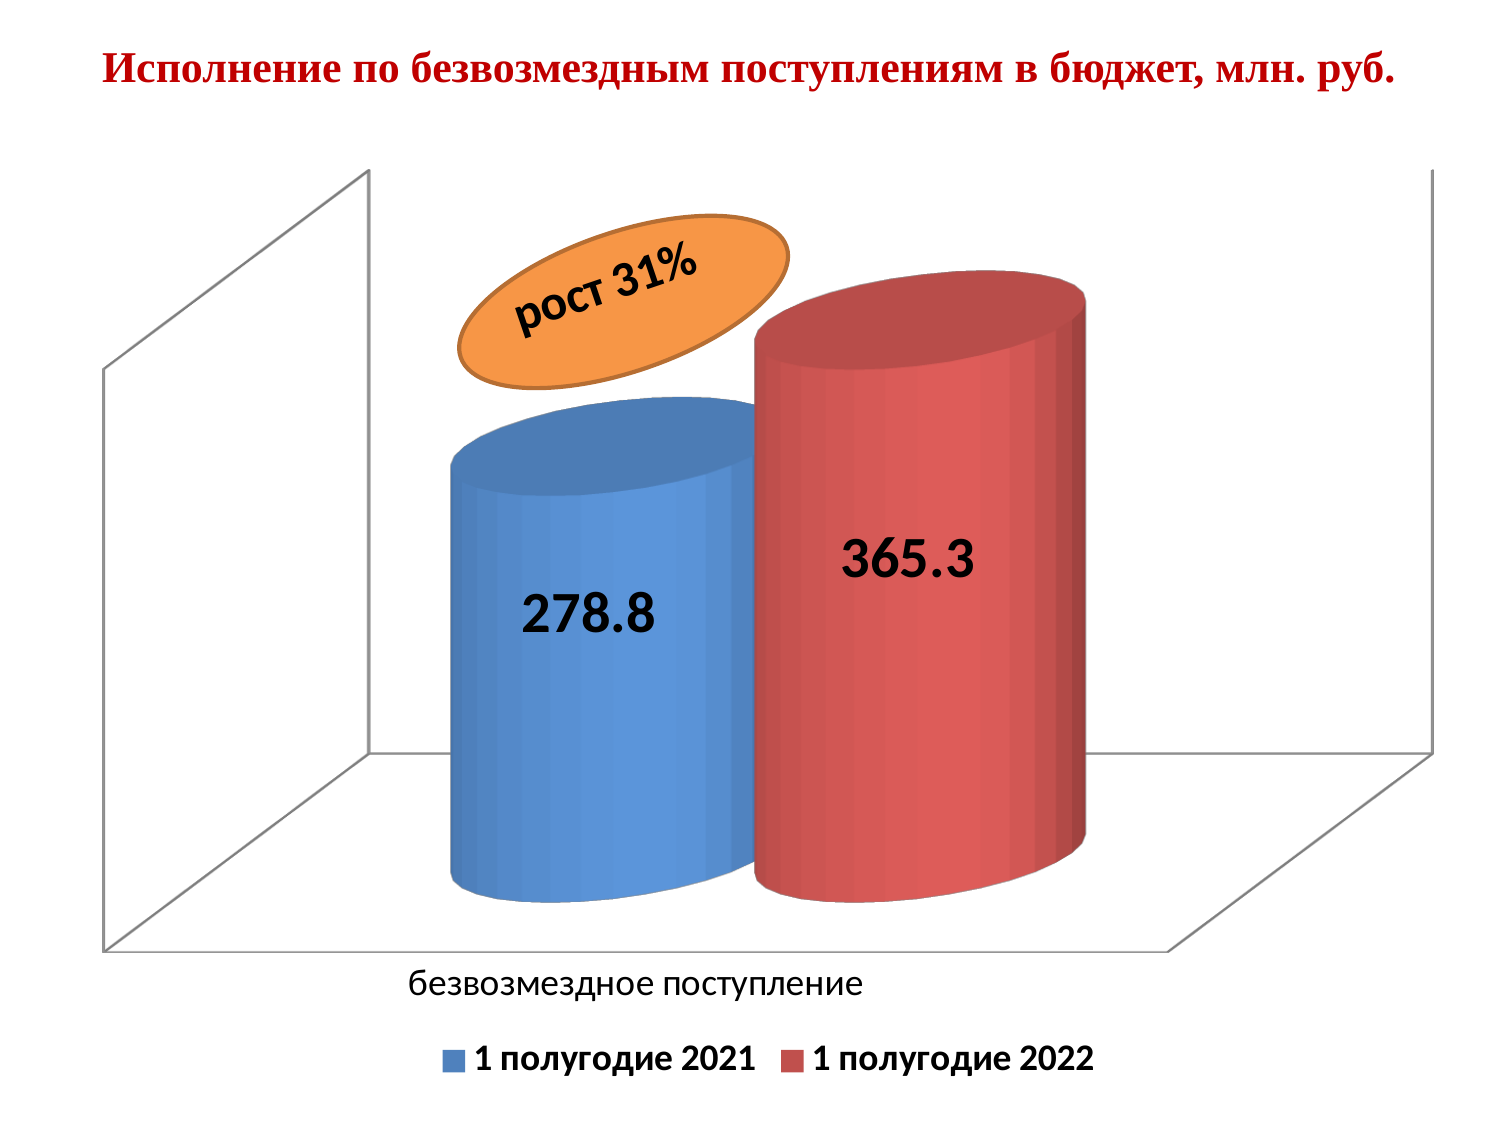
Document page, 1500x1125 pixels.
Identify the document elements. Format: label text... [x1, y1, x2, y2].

text_box Исполнение по безвозмездным поступлениям в бюджет, млн. руб. [37, 24, 1463, 105]
chart [74, 149, 1463, 1088]
